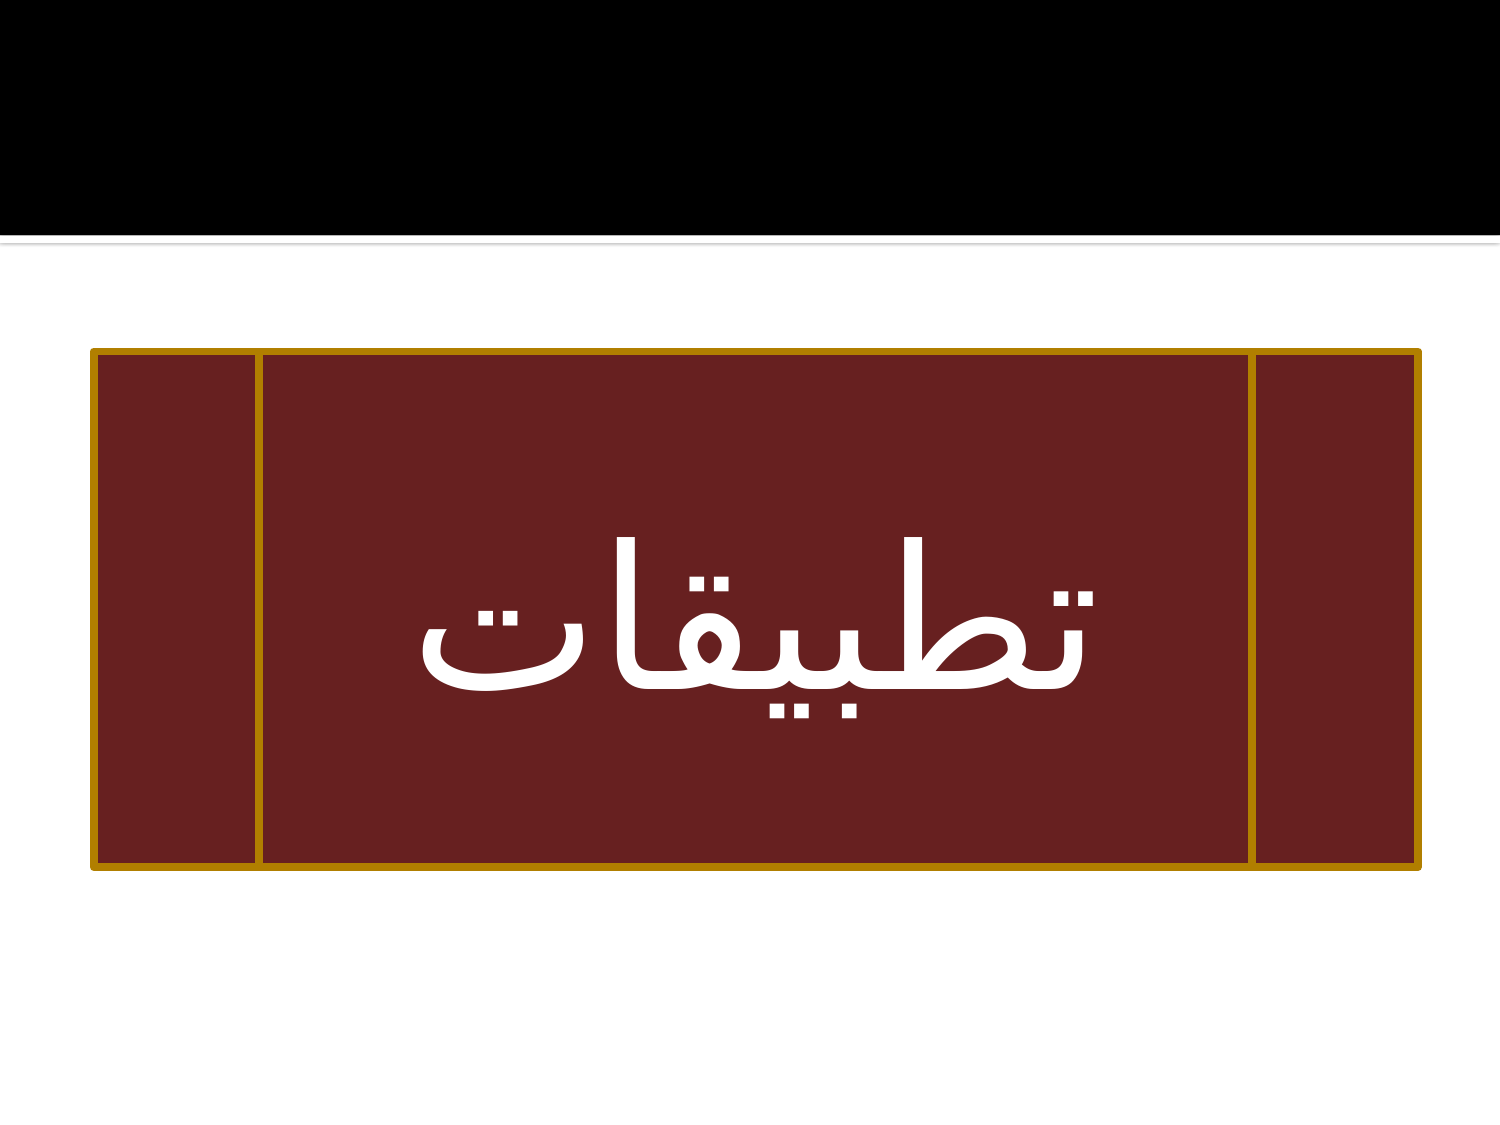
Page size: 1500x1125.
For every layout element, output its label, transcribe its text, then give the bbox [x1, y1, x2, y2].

text_box تطبيقات [90, 348, 1422, 871]
